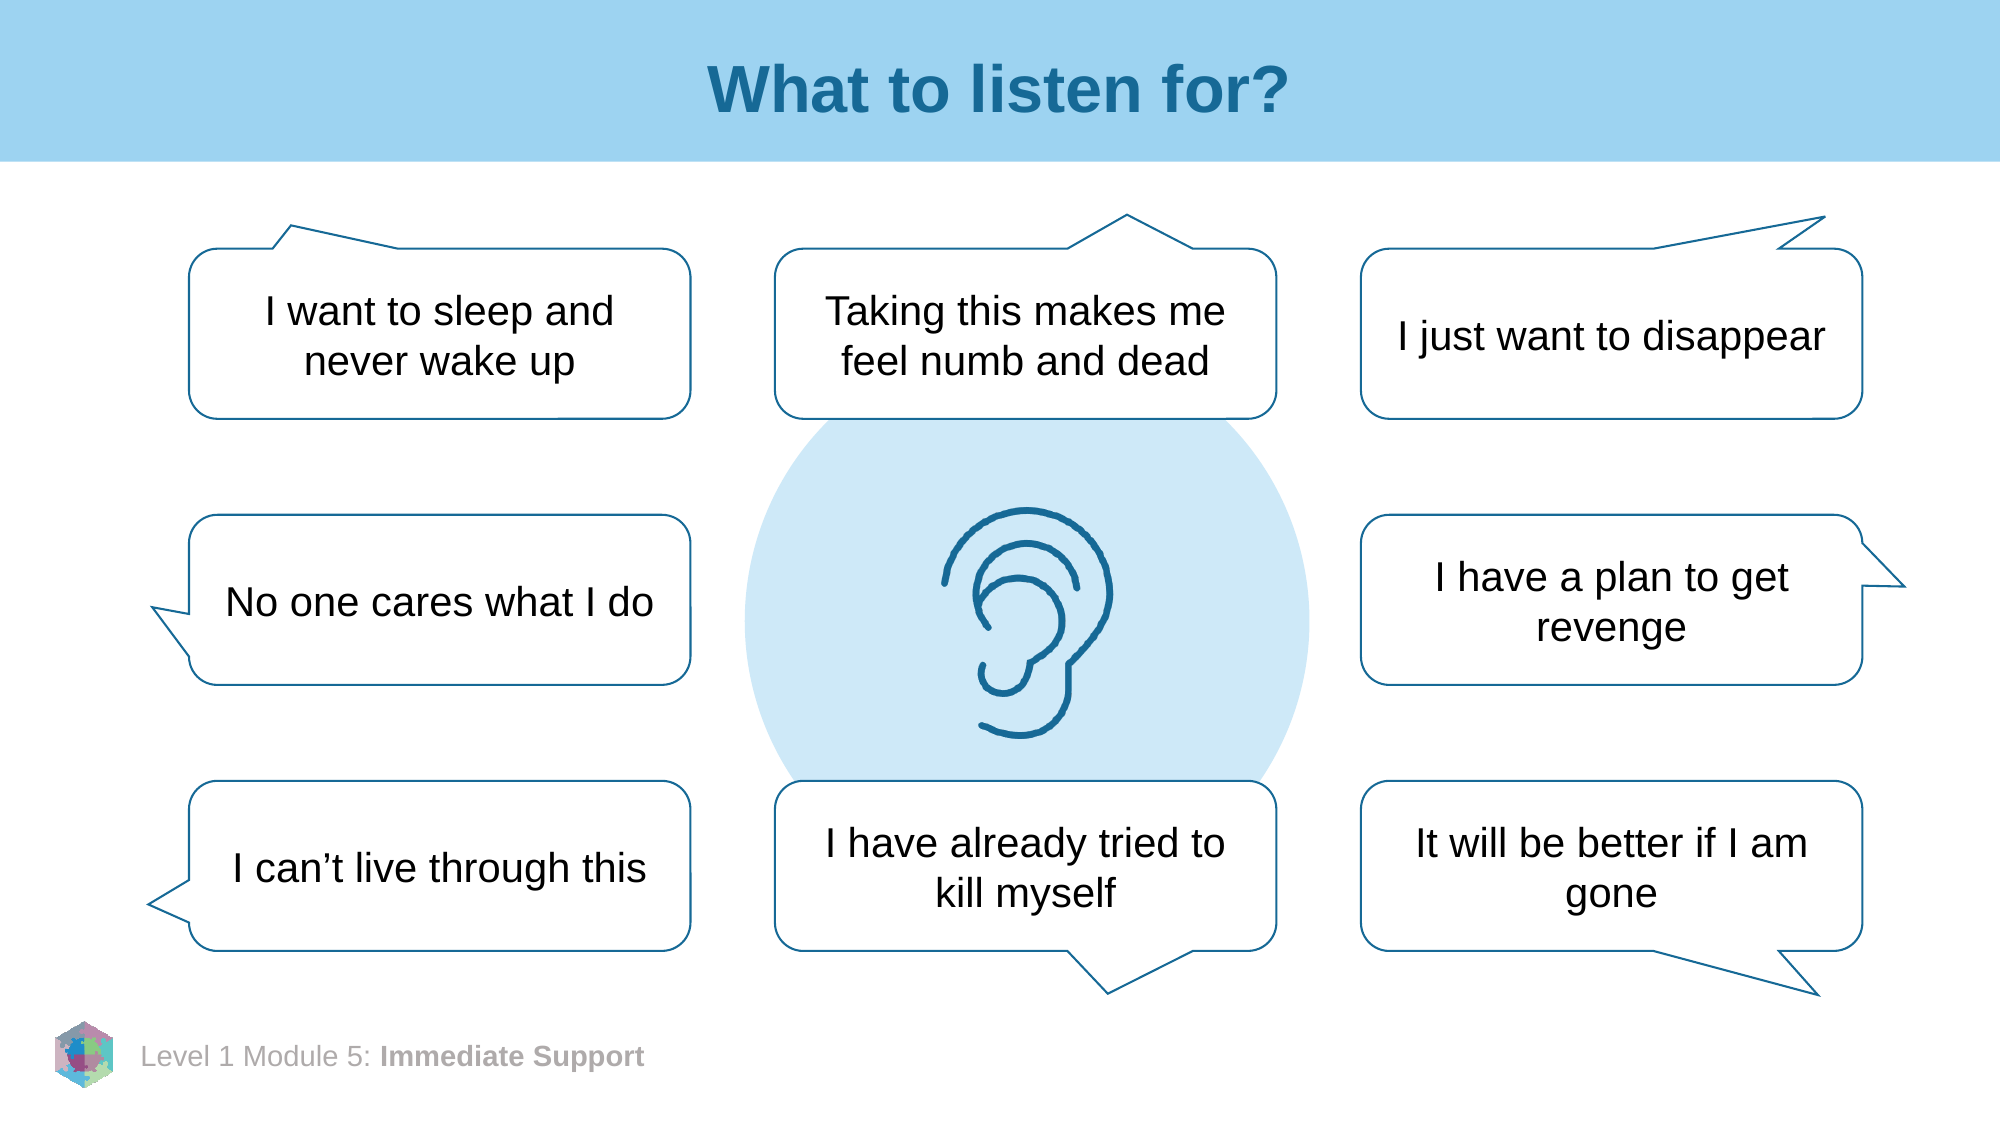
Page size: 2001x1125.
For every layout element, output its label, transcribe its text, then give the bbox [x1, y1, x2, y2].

text_box I want to sleep and never wake up [187, 224, 692, 420]
text_box I just want to disappear [1359, 215, 1864, 420]
text_box I can’t live through this [146, 779, 692, 952]
text_box I have already tried to kill myself [773, 779, 1278, 995]
text_box [743, 420, 1311, 782]
text_box It will be better if I am gone [1359, 779, 1864, 997]
picture [55, 1021, 113, 1088]
text_box No one cares what I do [149, 513, 692, 686]
text_box I have a plan to get revenge [1359, 513, 1907, 686]
picture [861, 455, 1193, 787]
text_box Taking this makes me feel numb and dead [773, 213, 1278, 420]
title What to listen for? [137, 19, 1863, 163]
